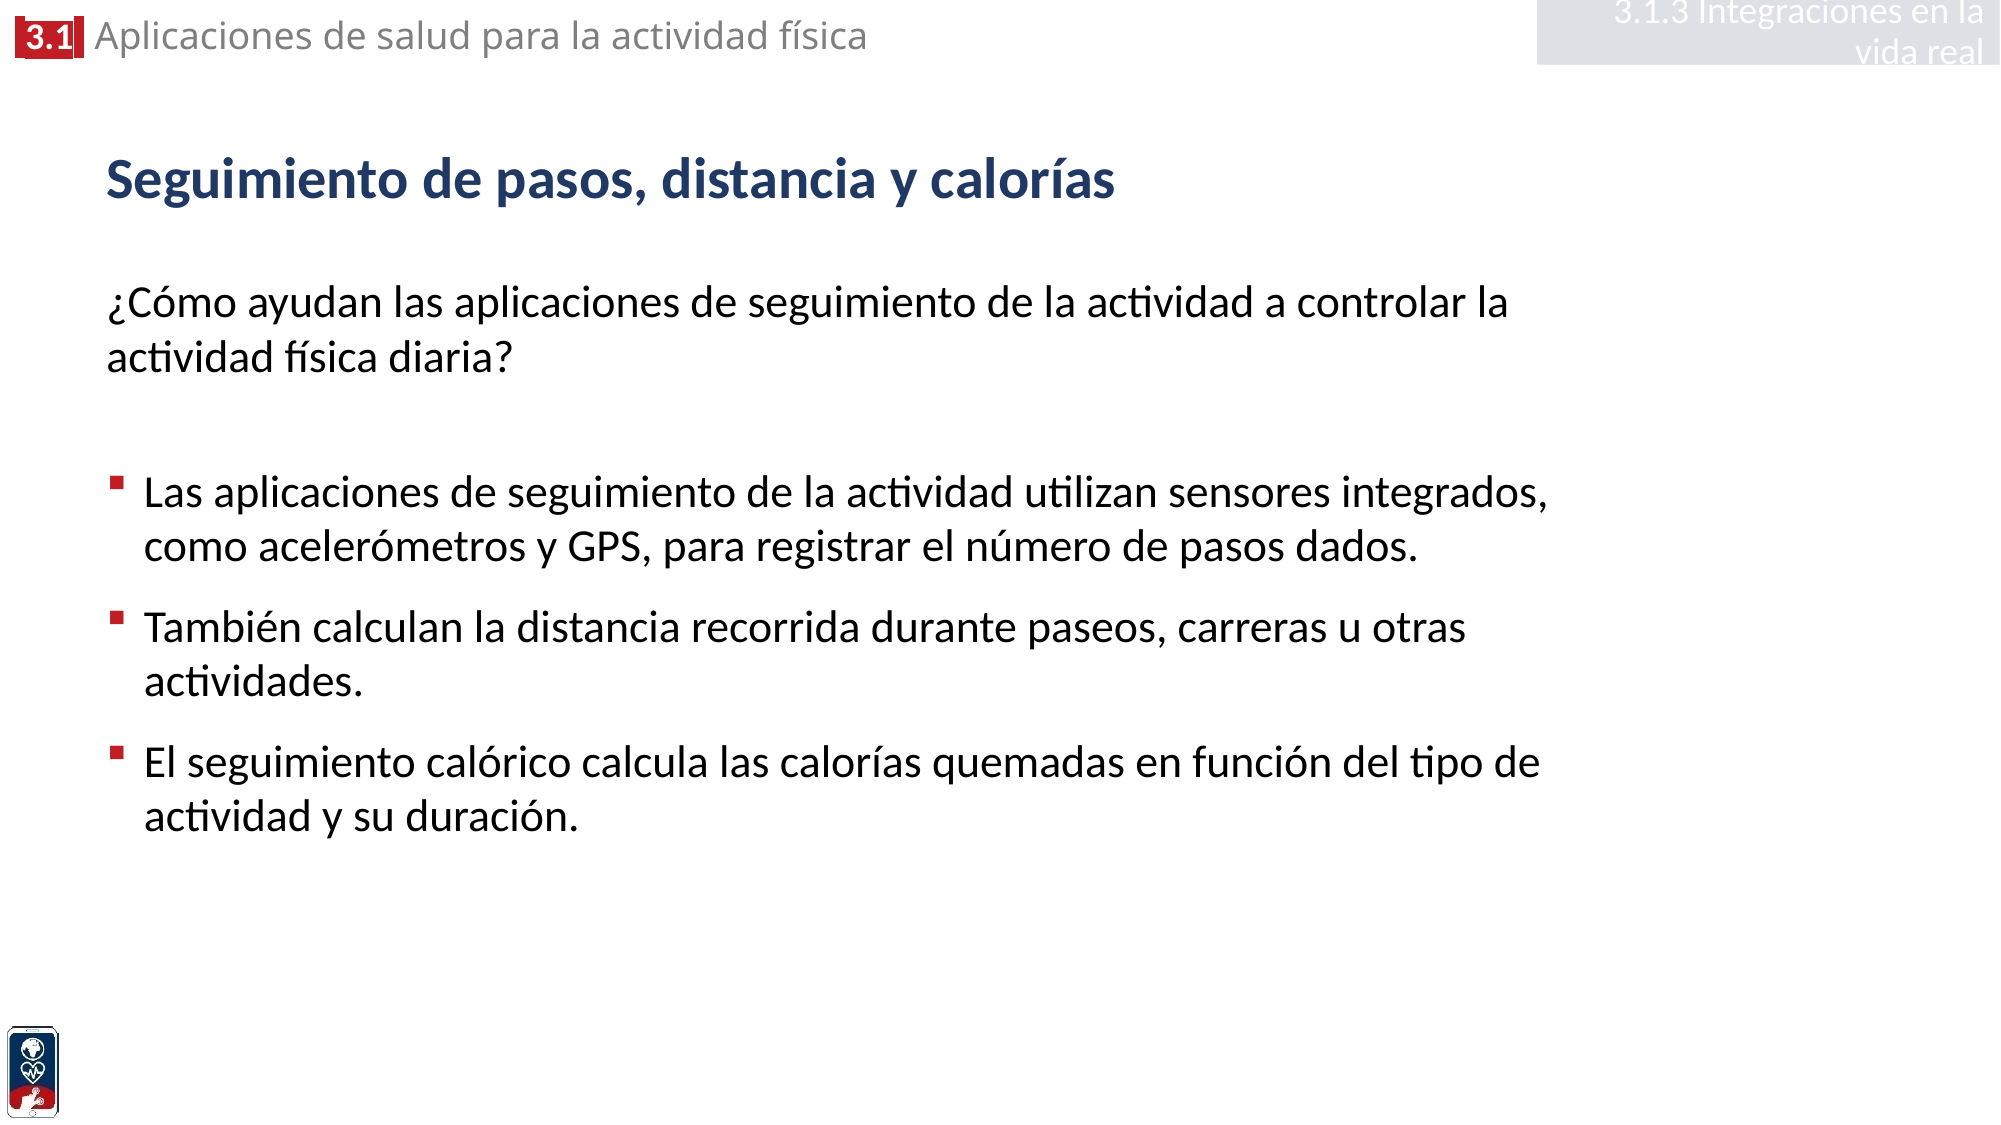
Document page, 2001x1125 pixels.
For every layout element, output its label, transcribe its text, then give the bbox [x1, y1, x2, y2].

text_box 3.1.3 Integraciones en la vida real [1537, 0, 2000, 65]
list ¿Cómo ayudan las aplicaciones de seguimiento de la actividad a controlar la actividad física diaria? Las aplicaciones de seguimiento de la actividad utilizan sensores integrados, como acelerómetros y GPS, para registrar el número de pasos dados. También calculan la distancia recorrida durante paseos, carreras u otras actividades. El seguimiento calórico calcula las calorías quemadas en función del tipo de actividad y su duración. [91, 263, 1613, 1067]
picture [7, 1026, 59, 1118]
title Seguimiento de pasos, distancia y calorías [91, 130, 1961, 230]
